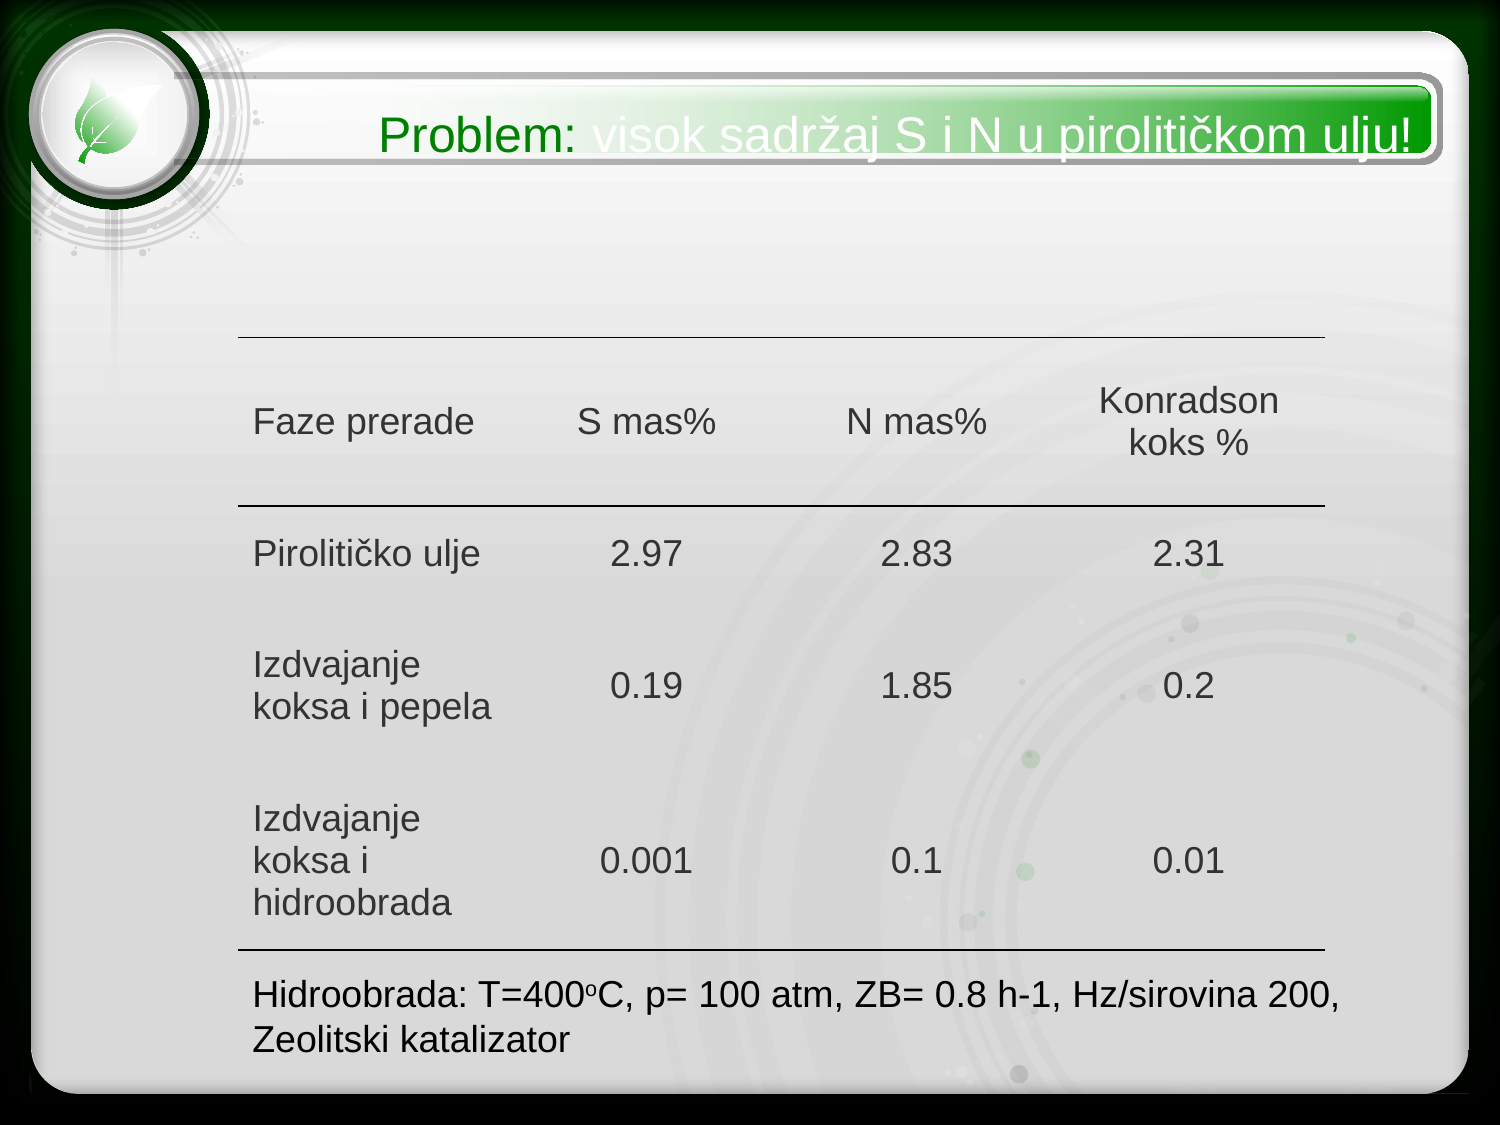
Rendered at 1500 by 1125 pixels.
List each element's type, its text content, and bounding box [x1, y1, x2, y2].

table_header N mas% [781, 338, 1053, 505]
table_cell Izdvajanje koksa i pepela [238, 601, 512, 770]
table_cell 0.2 [1053, 601, 1325, 770]
table_cell 0.19 [512, 601, 781, 770]
table_header Faze prerade [238, 338, 512, 505]
table_cell 2.31 [1053, 507, 1325, 601]
table_cell 1.85 [781, 601, 1053, 770]
table_cell 2.97 [512, 507, 781, 601]
text_box Hidroobrada: T=400oC, p= 100 atm, ZB= 0.8 h-1, Hz/sirovina 200, Zeolitski katalizator [237, 962, 1388, 1068]
table_cell Pirolitičko ulje [238, 507, 512, 601]
table_header Konradson koks % [1053, 338, 1325, 505]
table_cell 0.001 [512, 770, 781, 949]
table_header S mas% [512, 338, 781, 505]
table_cell 0.01 [1053, 770, 1325, 949]
table_cell 2.83 [781, 507, 1053, 601]
table_cell 0.1 [781, 770, 1053, 949]
title Problem: visok sadržaj S i N u pirolitičkom ulju! [292, 124, 1500, 201]
table_cell Izdvajanje koksa i hidroobrada [238, 770, 512, 949]
